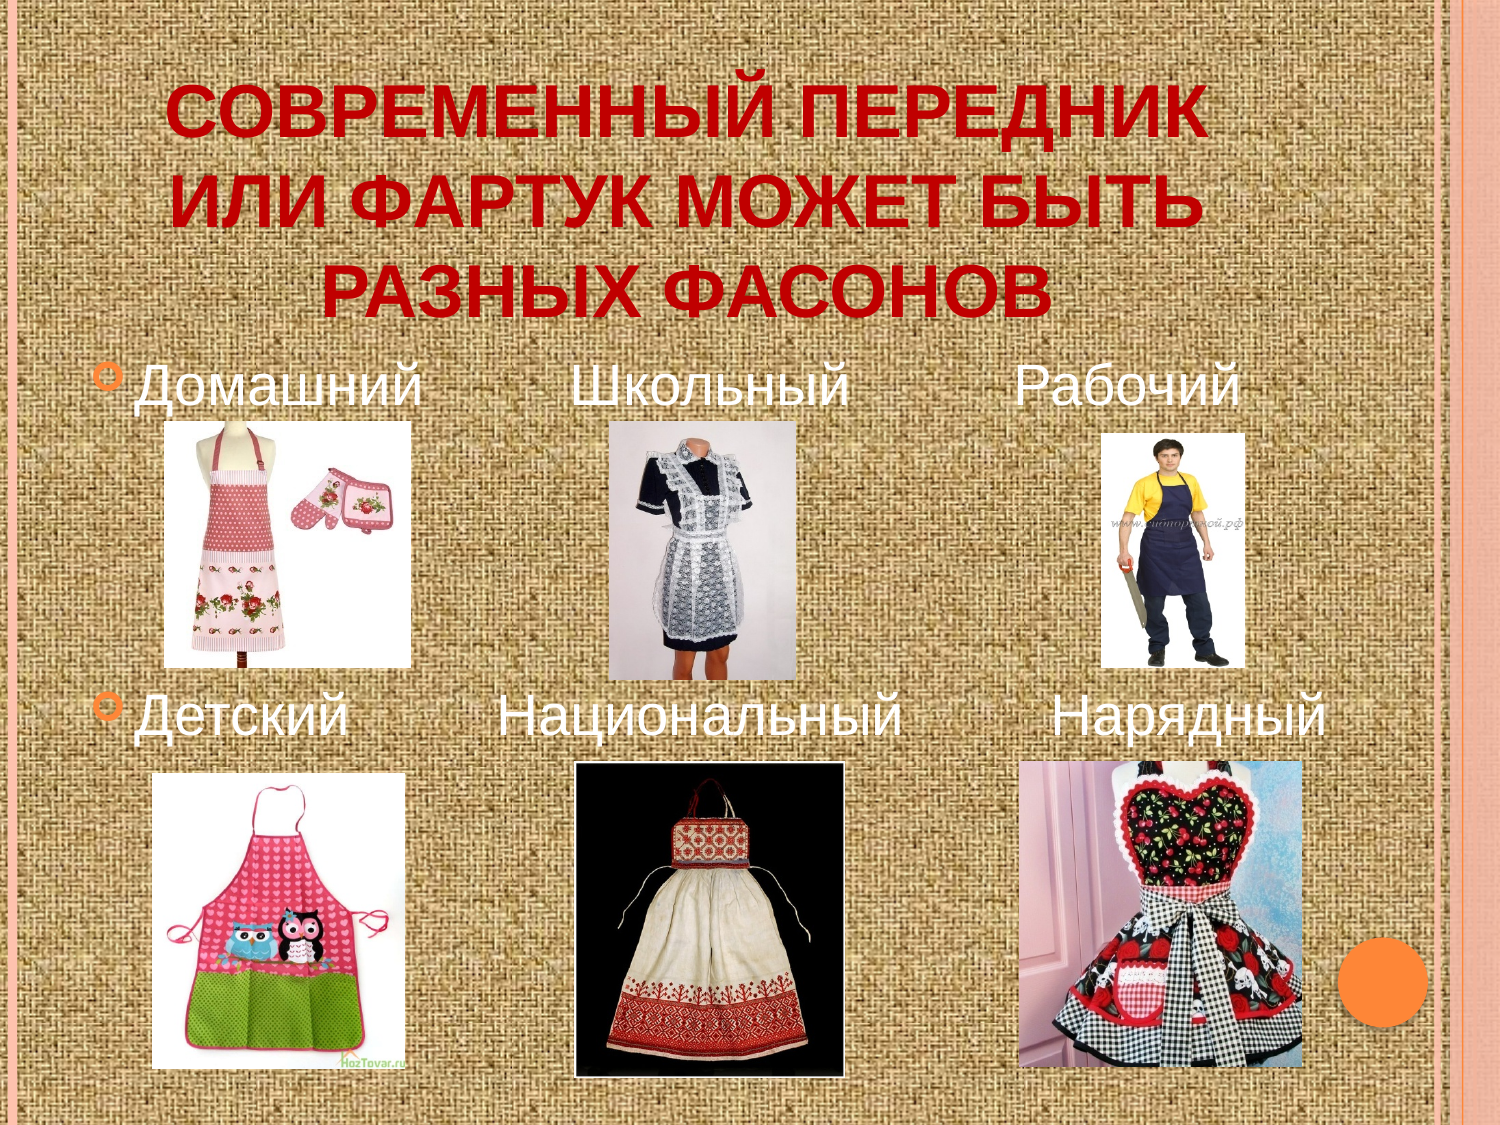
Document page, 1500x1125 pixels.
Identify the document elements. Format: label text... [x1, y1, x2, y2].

picture [0, 0, 7, 1125]
list Домашний Школьный Рабочий Детский Национальный Нарядный [75, 339, 1348, 1062]
picture [1441, 0, 1449, 1125]
title Современный передник или фартук может быть разных фасонов [75, 45, 1300, 339]
picture [18, 0, 1434, 1125]
